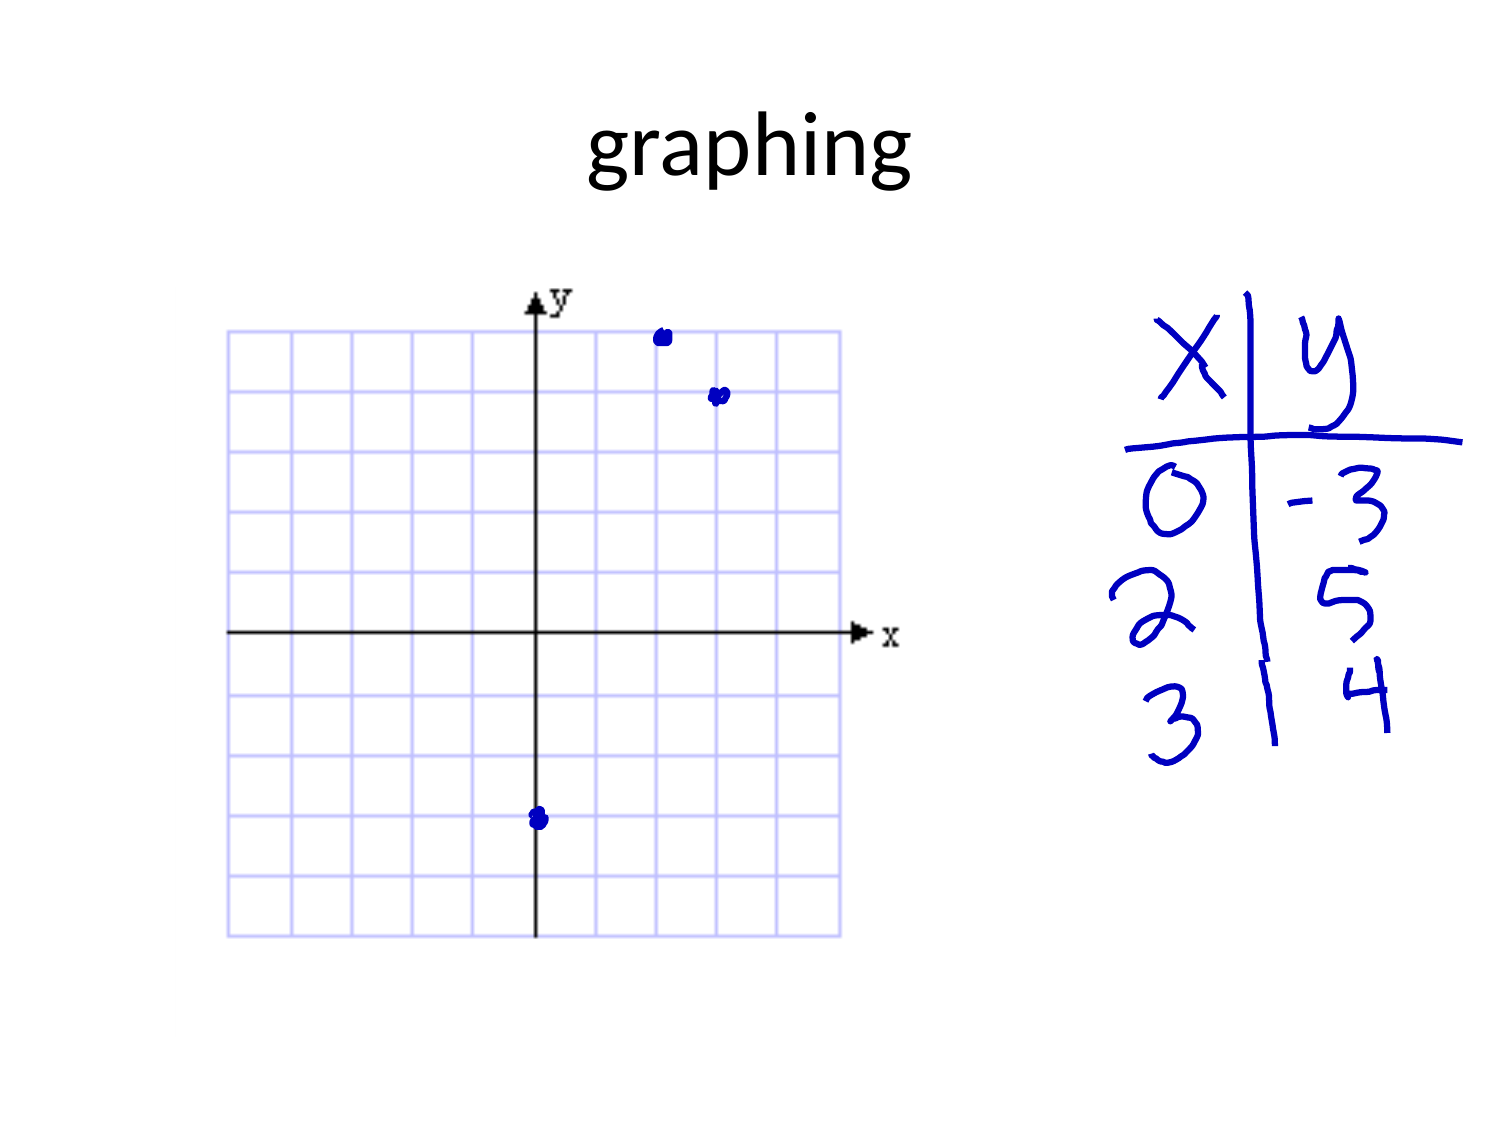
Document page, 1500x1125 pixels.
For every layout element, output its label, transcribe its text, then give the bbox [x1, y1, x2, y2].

text_box [1375, 658, 1389, 734]
text_box [1287, 499, 1313, 505]
text_box [1201, 363, 1225, 398]
text_box [1319, 567, 1372, 642]
text_box [1144, 464, 1205, 535]
text_box [1244, 291, 1254, 436]
text_box [1156, 318, 1193, 353]
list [174, 287, 906, 1038]
text_box [1111, 569, 1195, 646]
text_box [1159, 314, 1218, 400]
text_box [1300, 316, 1355, 431]
text_box [1144, 685, 1199, 764]
text_box [1250, 448, 1269, 662]
title graphing [75, 45, 1425, 233]
text_box [1345, 667, 1381, 699]
text_box [1261, 660, 1276, 747]
text_box [1124, 434, 1463, 451]
text_box [1193, 352, 1207, 368]
text_box [1339, 466, 1386, 543]
